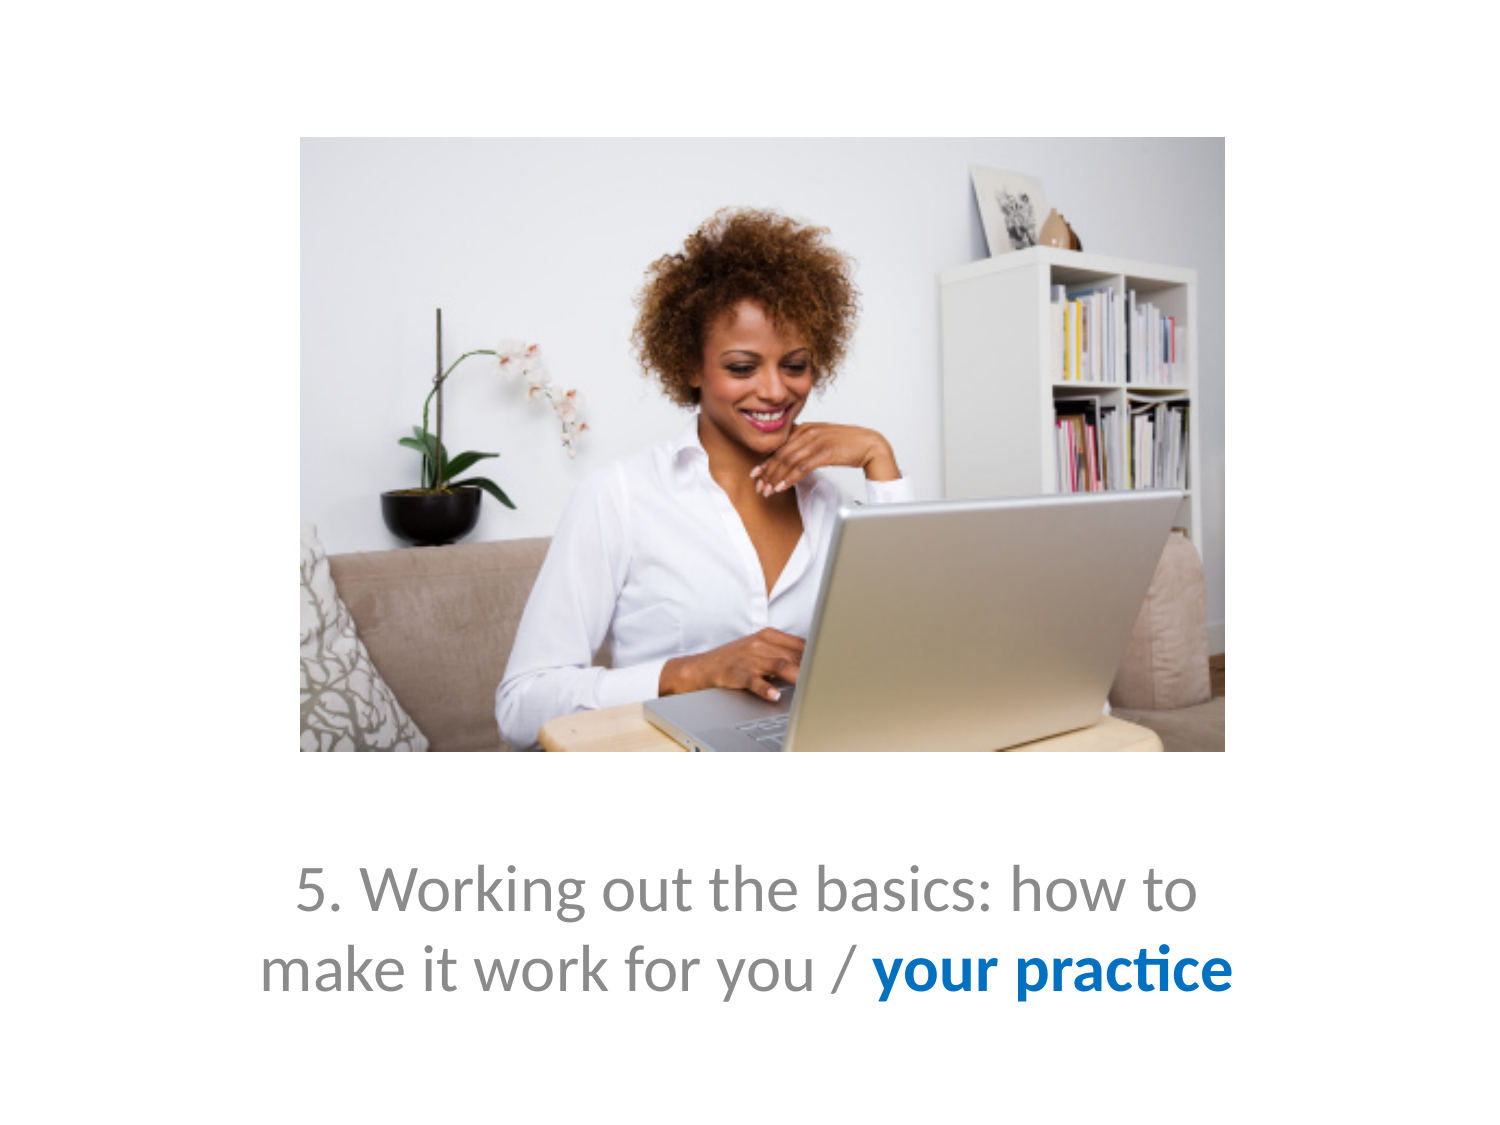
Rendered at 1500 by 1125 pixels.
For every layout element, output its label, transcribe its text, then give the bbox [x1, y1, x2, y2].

subtitle 5. Working out the basics: how to make it work for you / your practice [221, 837, 1272, 1125]
picture [299, 137, 1226, 752]
